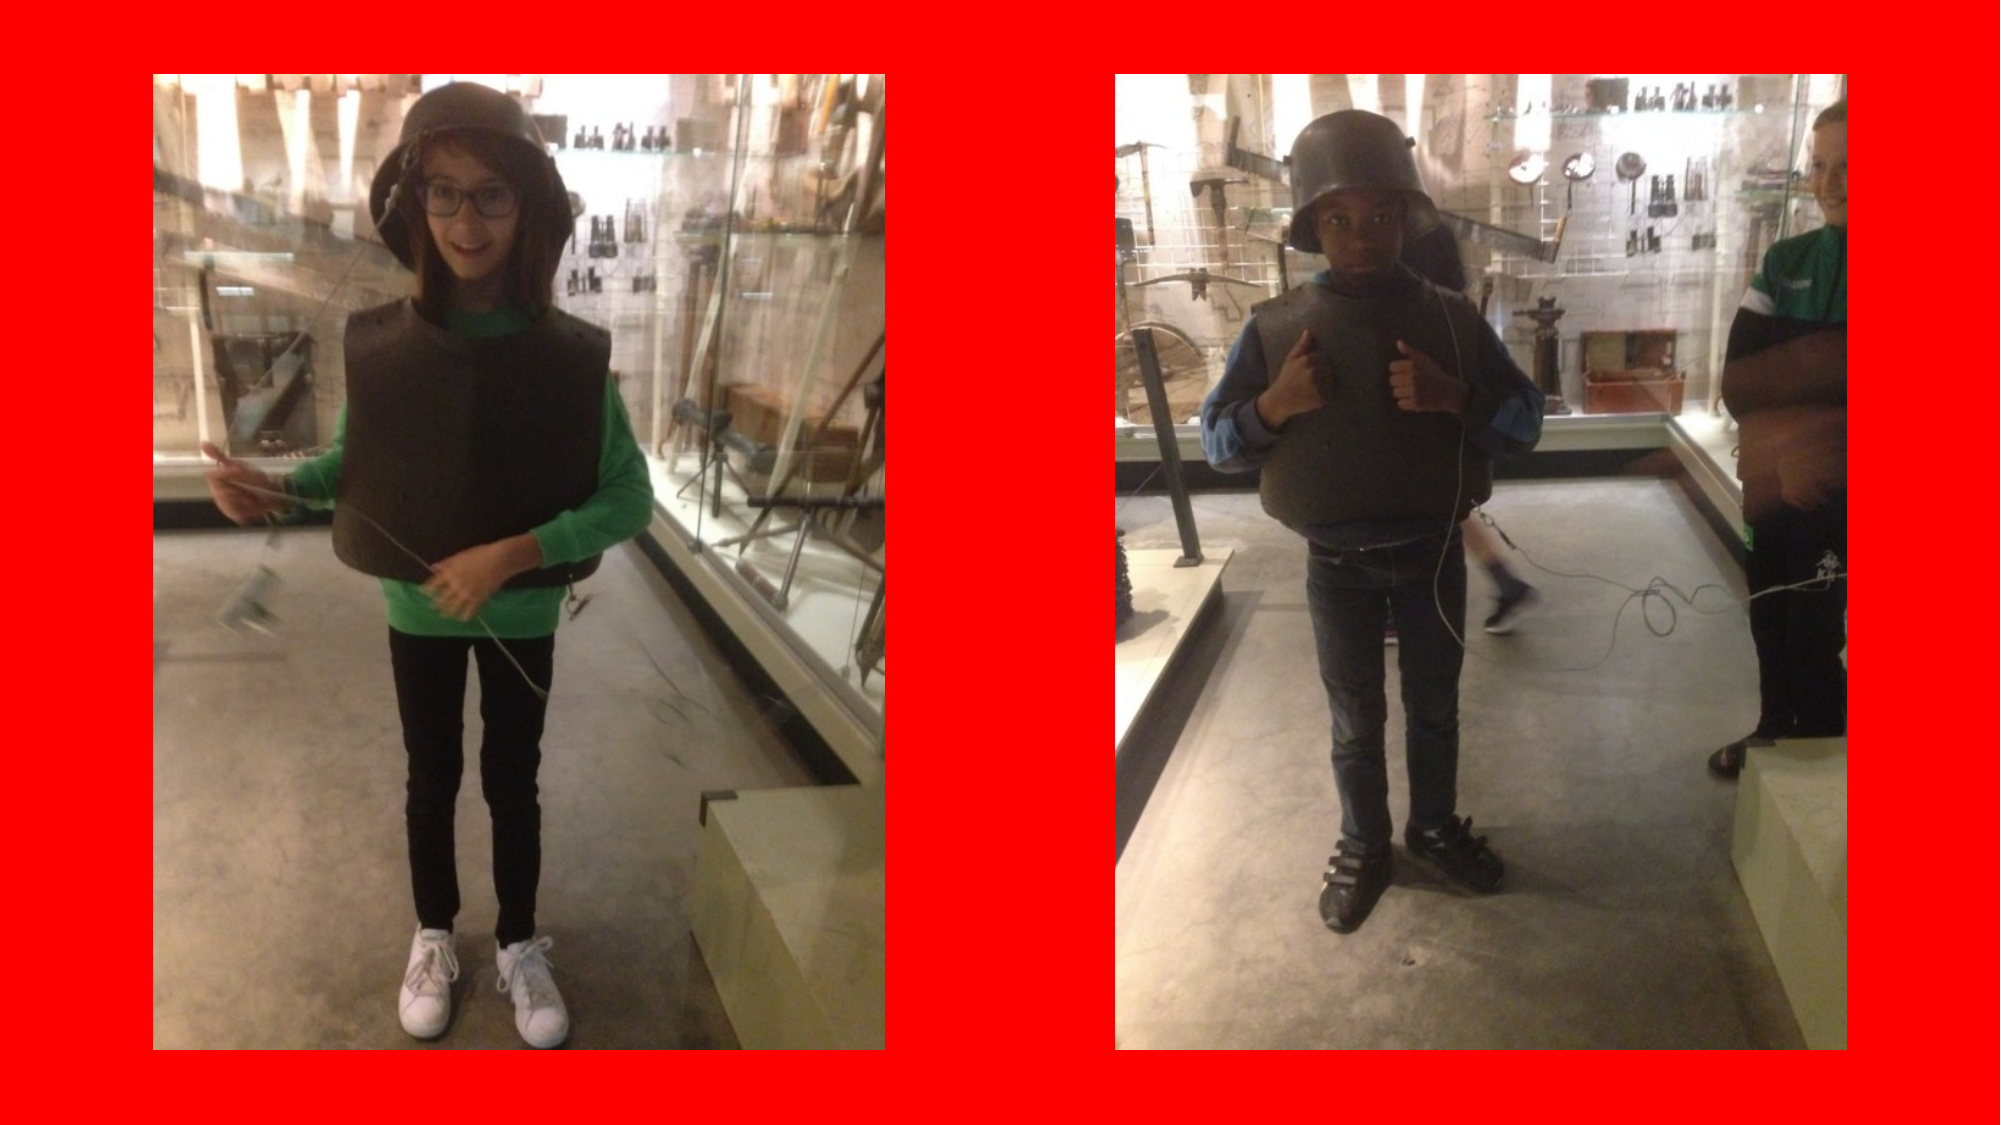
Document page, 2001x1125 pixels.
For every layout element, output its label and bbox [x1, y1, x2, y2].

picture [153, 74, 885, 1050]
picture [1115, 74, 1847, 1050]
